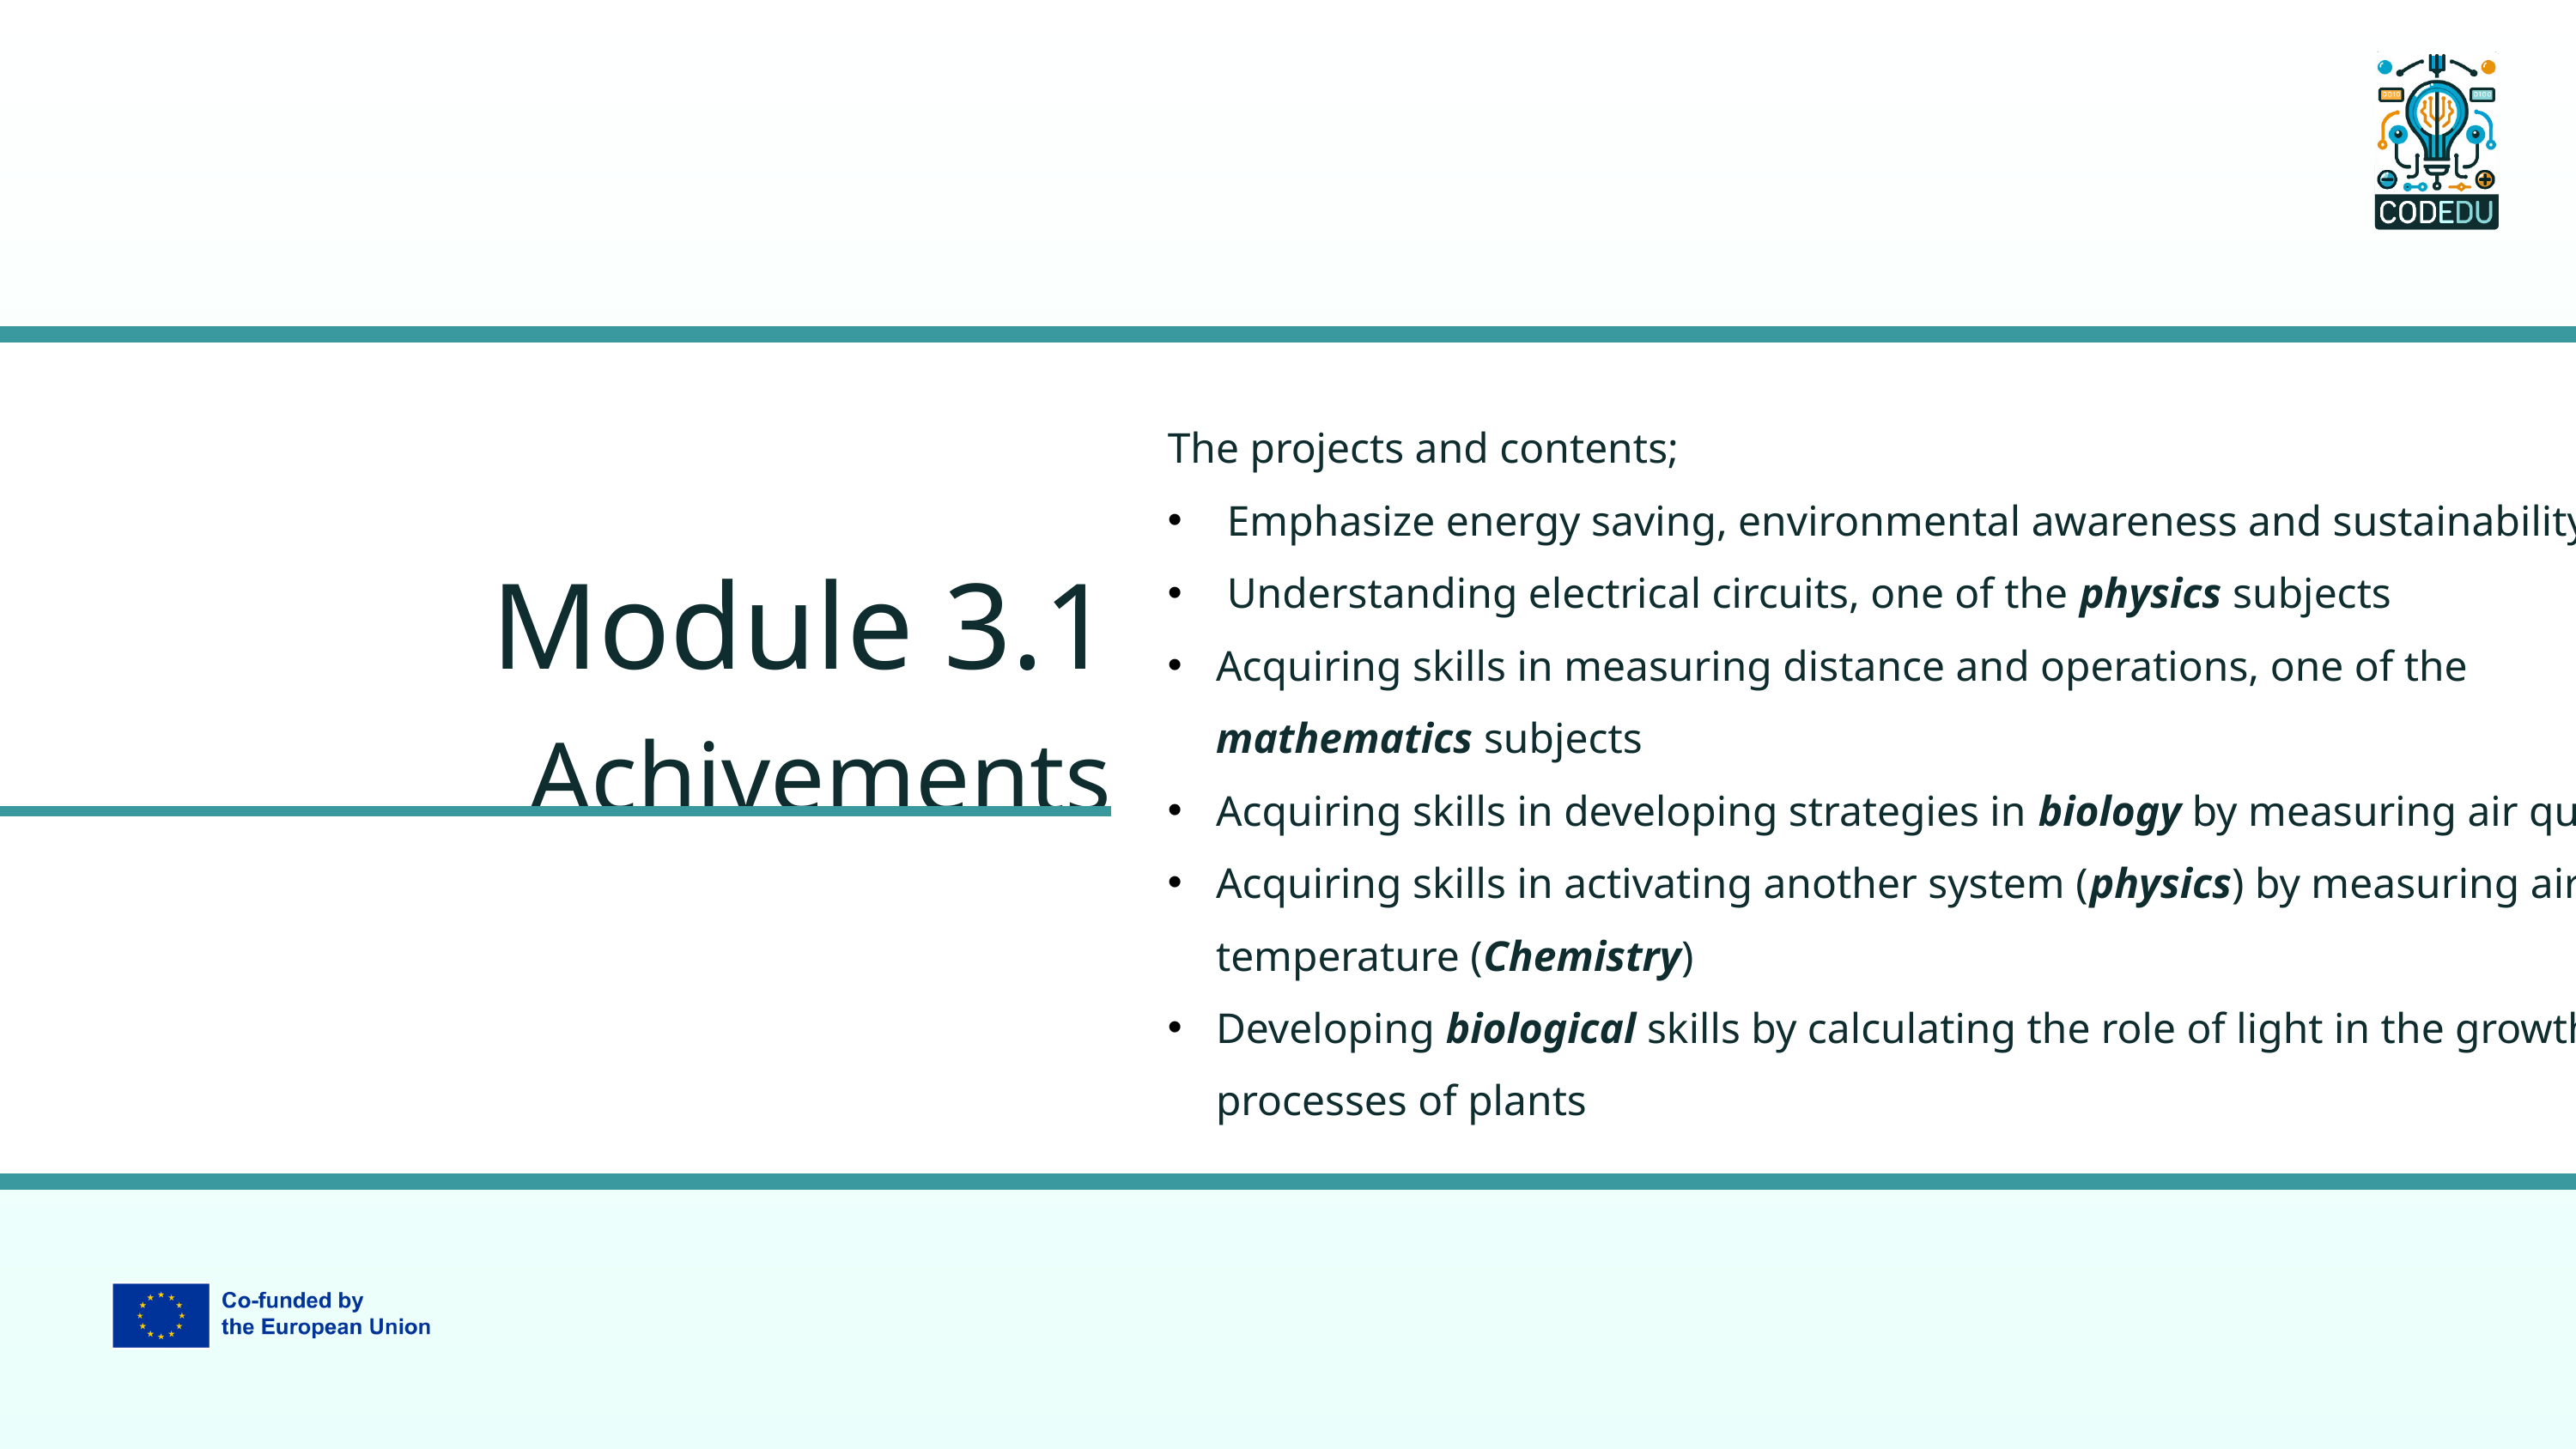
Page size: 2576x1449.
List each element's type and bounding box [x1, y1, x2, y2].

picture [2264, 0, 2576, 333]
text_box [0, 333, 2576, 1182]
text_box [107, 1278, 443, 1353]
